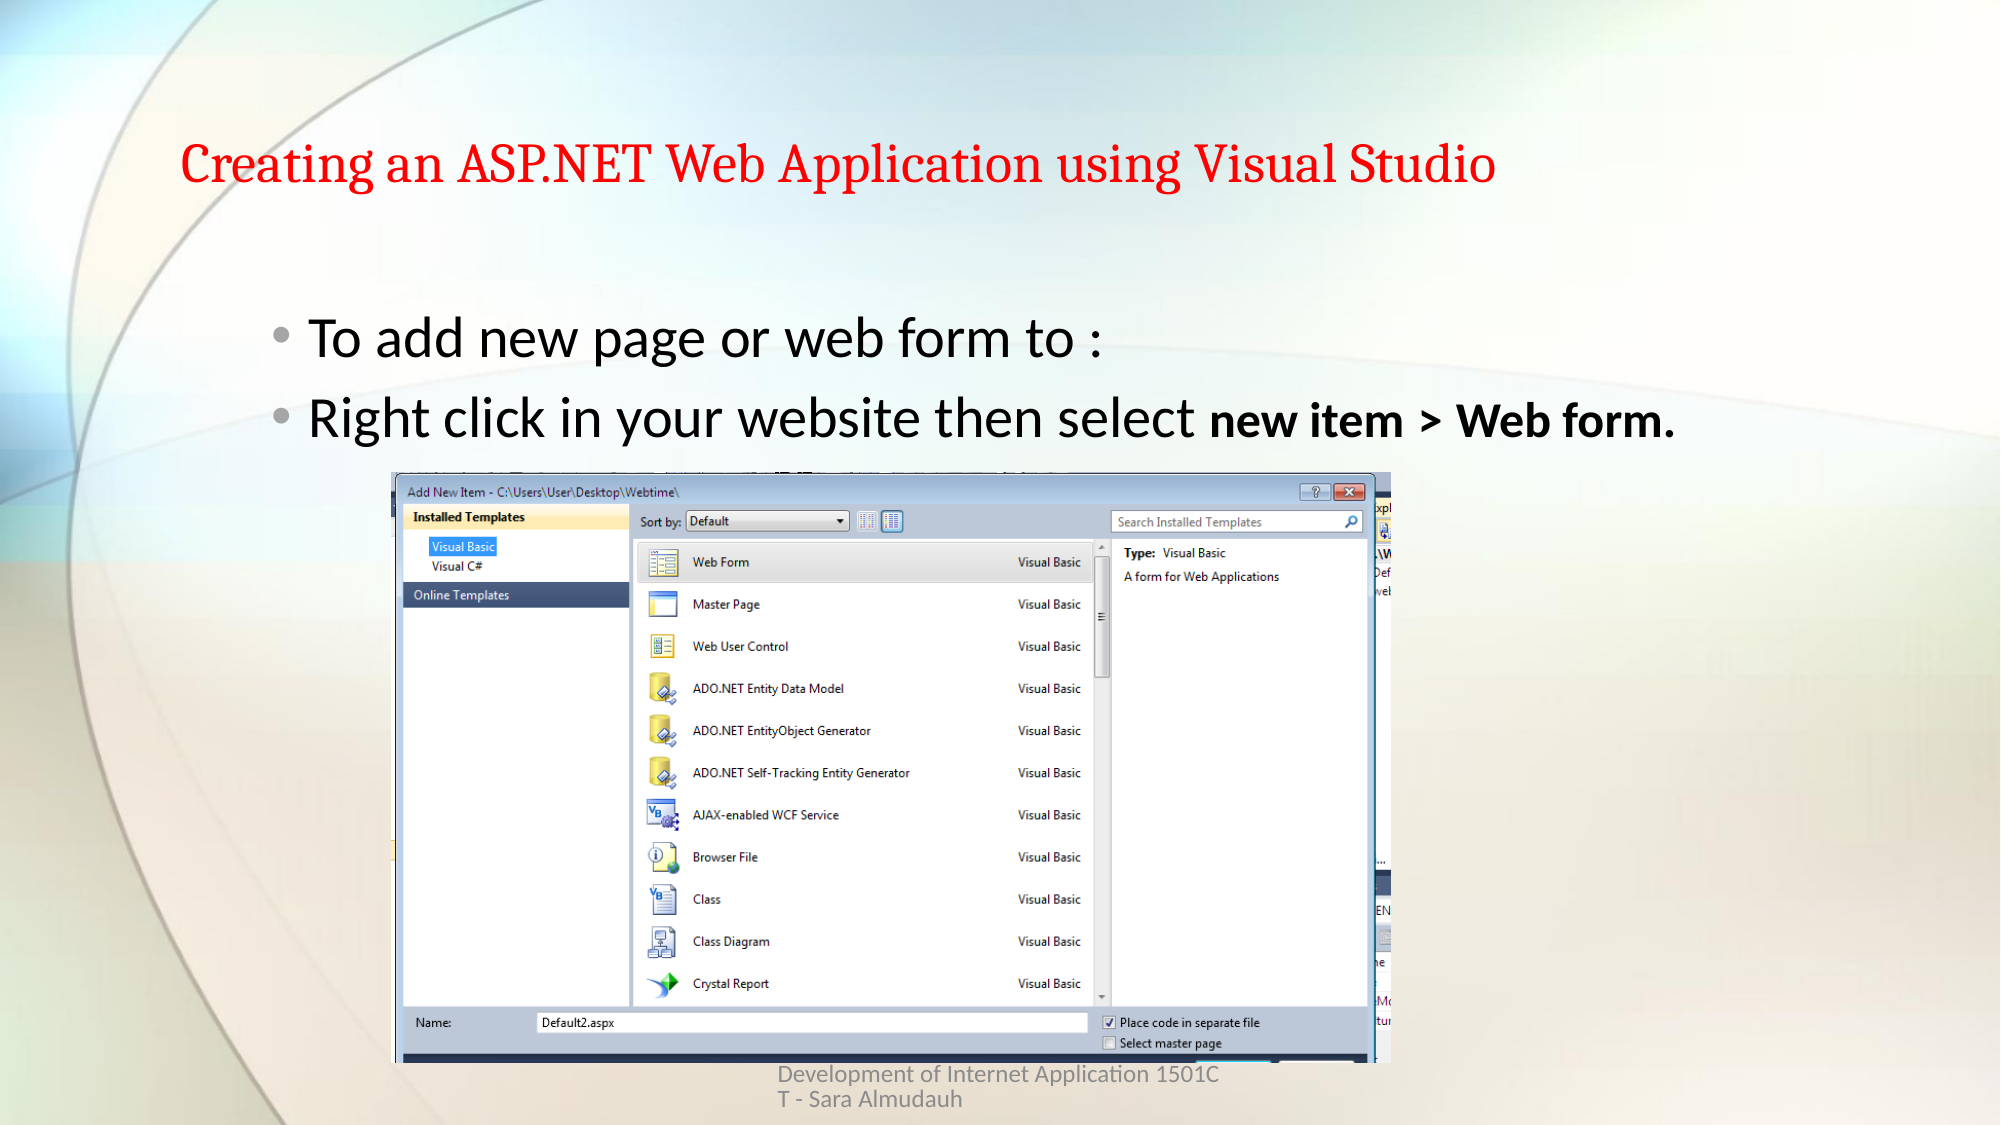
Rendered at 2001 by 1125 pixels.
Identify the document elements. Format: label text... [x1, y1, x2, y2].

picture [0, 0, 2001, 1125]
title Creating an ASP.NET Web Application using Visual Studio [166, 50, 1731, 269]
list To add new page or web form to : Right click in your website then select new item > Web form. [256, 299, 1863, 1014]
footer Development of Internet Application 1501CT - Sara Almudauh [762, 1063, 1238, 1103]
